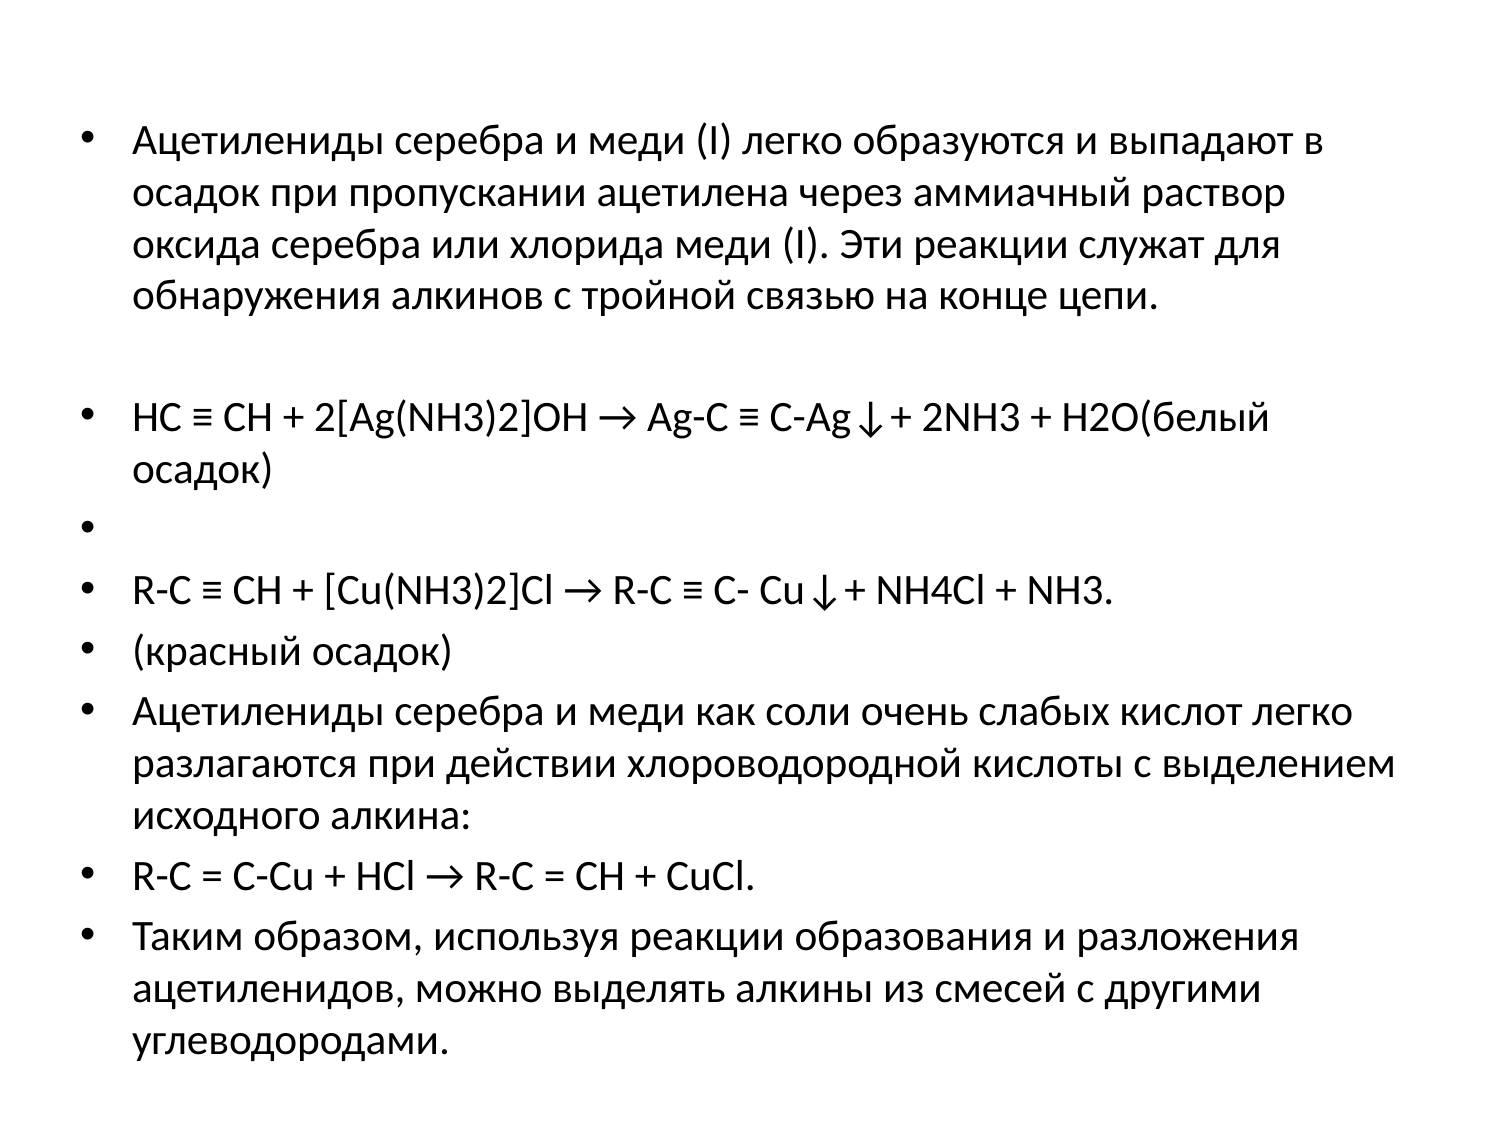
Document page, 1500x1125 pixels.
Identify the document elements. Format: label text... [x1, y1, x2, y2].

list Ацетилениды серебра и меди (I) легко образуются и выпадают в осадок при пропускании ацетилена через аммиачный раствор оксида серебра или хлорида меди (I). Эти реакции служат для обнаружения алкинов с тройной связью на конце цепи. НС ≡ СН + 2[Ag(NH3)2]OH → Ag-C ≡ C-Ag↓+ 2NH3 + Н2О(белый осадок) R-C ≡ CH + [Cu(NH3)2]Cl → R-C ≡ C- Cu↓+ NH4Cl + NH3. (красный осадок) Ацетилениды серебра и меди как соли очень слабых кислот легко разлагаются при действии хлороводородной кислоты с выделением исходного алкина: R-C = C-Cu + HCl → R-C = CH + CuCl. Таким образом, используя реакции образования и разложения ацетиленидов, можно выделять алкины из смесей с другими углеводородами. [64, 42, 1415, 1083]
